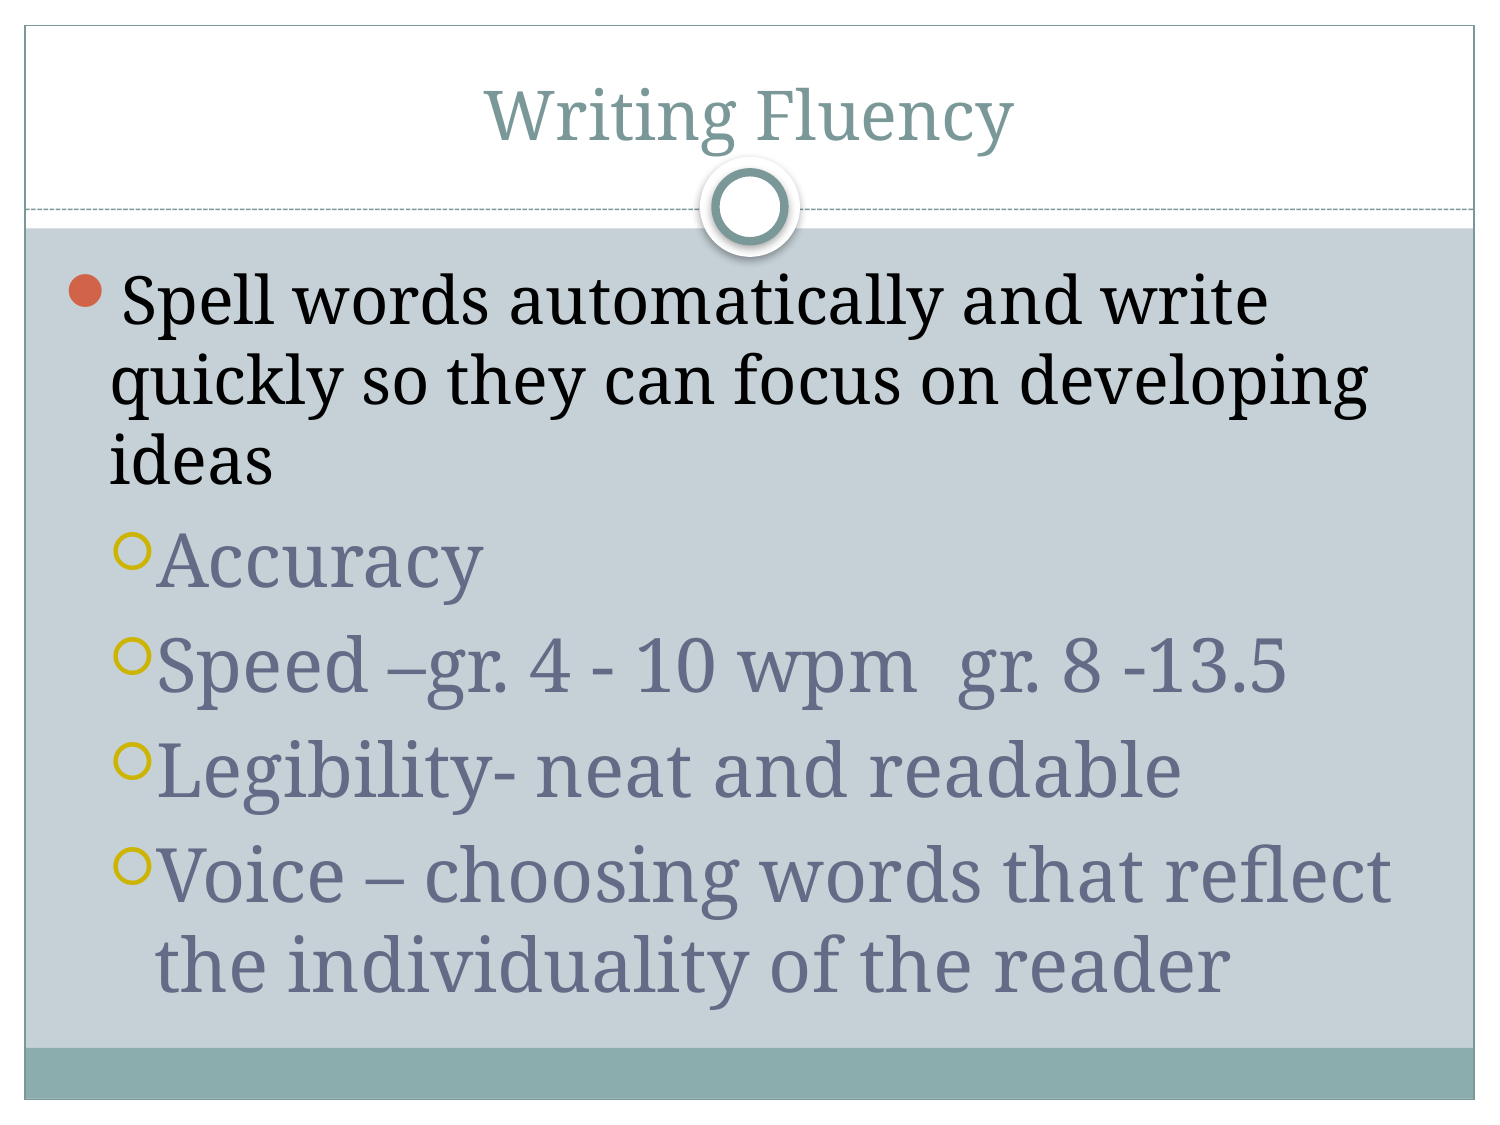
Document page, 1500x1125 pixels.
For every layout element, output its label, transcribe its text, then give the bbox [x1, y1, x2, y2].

title Writing Fluency [49, 37, 1450, 162]
list Spell words automatically and write quickly so they can focus on developing ideas Accuracy Speed –gr. 4 - 10 wpm gr. 8 -13.5 Legibility- neat and readable Voice – choosing words that reflect the individuality of the reader [49, 250, 1445, 1001]
